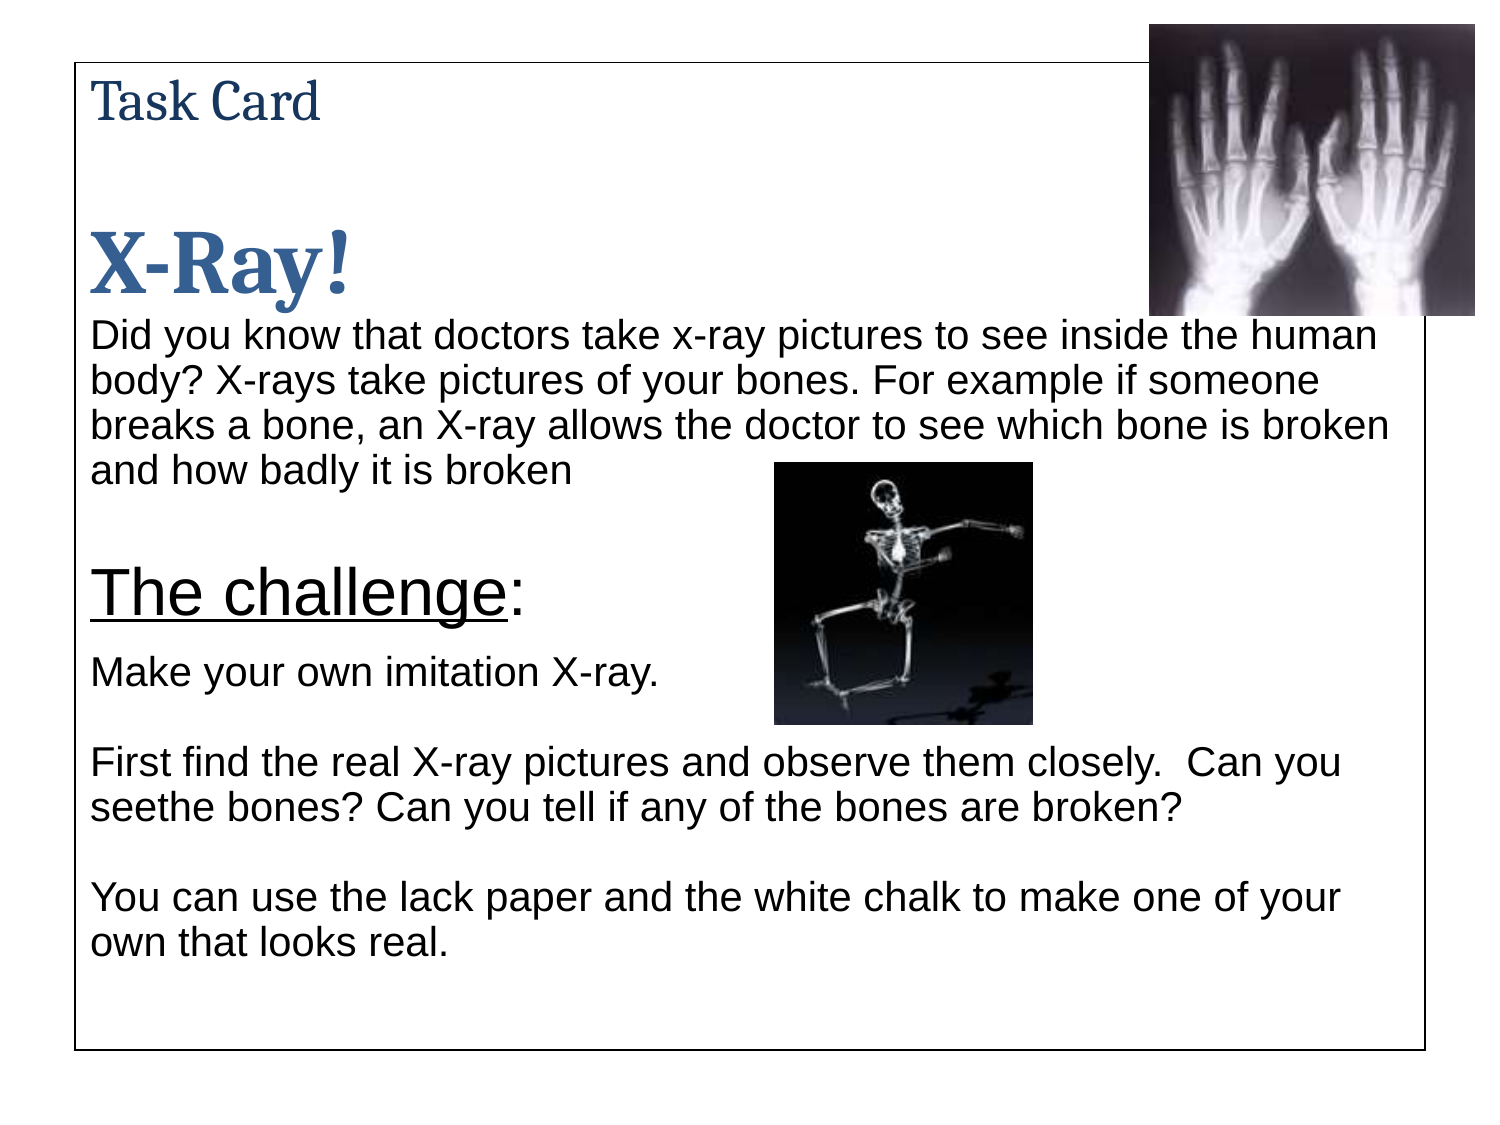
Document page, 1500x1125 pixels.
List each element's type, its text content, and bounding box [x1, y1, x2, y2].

picture [774, 462, 1033, 726]
picture [1149, 24, 1476, 316]
list Task Card X-Ray! Did you know that doctors take x-ray pictures to see inside the human body? X-rays take pictures of your bones. For example if someone breaks a bone, an X-ray allows the doctor to see which bone is broken and how badly it is broken The challenge: Make your own imitation X-ray. First find the real X-ray pictures and observe them closely. Can you seethe bones? Can you tell if any of the bones are broken? You can use the lack paper and the white chalk to make one of your own that looks real. [74, 62, 1426, 1051]
